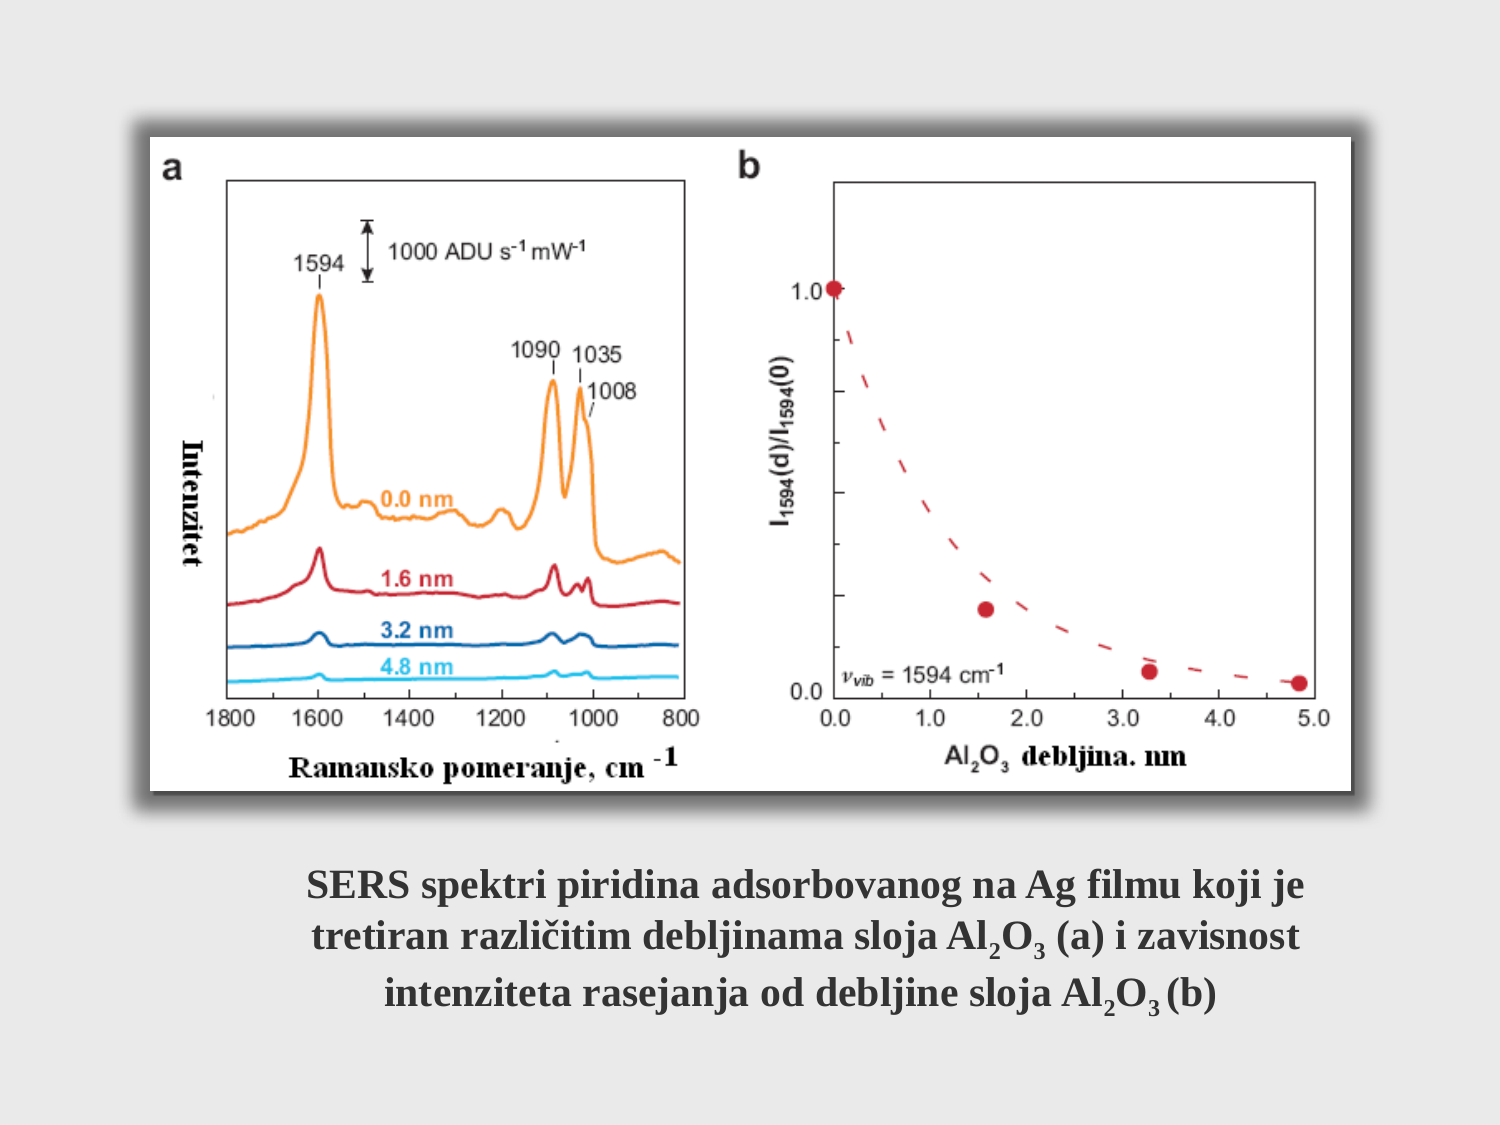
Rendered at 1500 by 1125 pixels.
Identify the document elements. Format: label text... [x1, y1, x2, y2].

text_box SERS spektri piridina adsorbovanog na Ag filmu koji je tretiran različitim debljinama sloja Al2O3 (a) i zavisnost intenziteta rasejanja od debljine sloja Al2O3 (b) [237, 849, 1375, 1029]
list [149, 137, 1351, 791]
